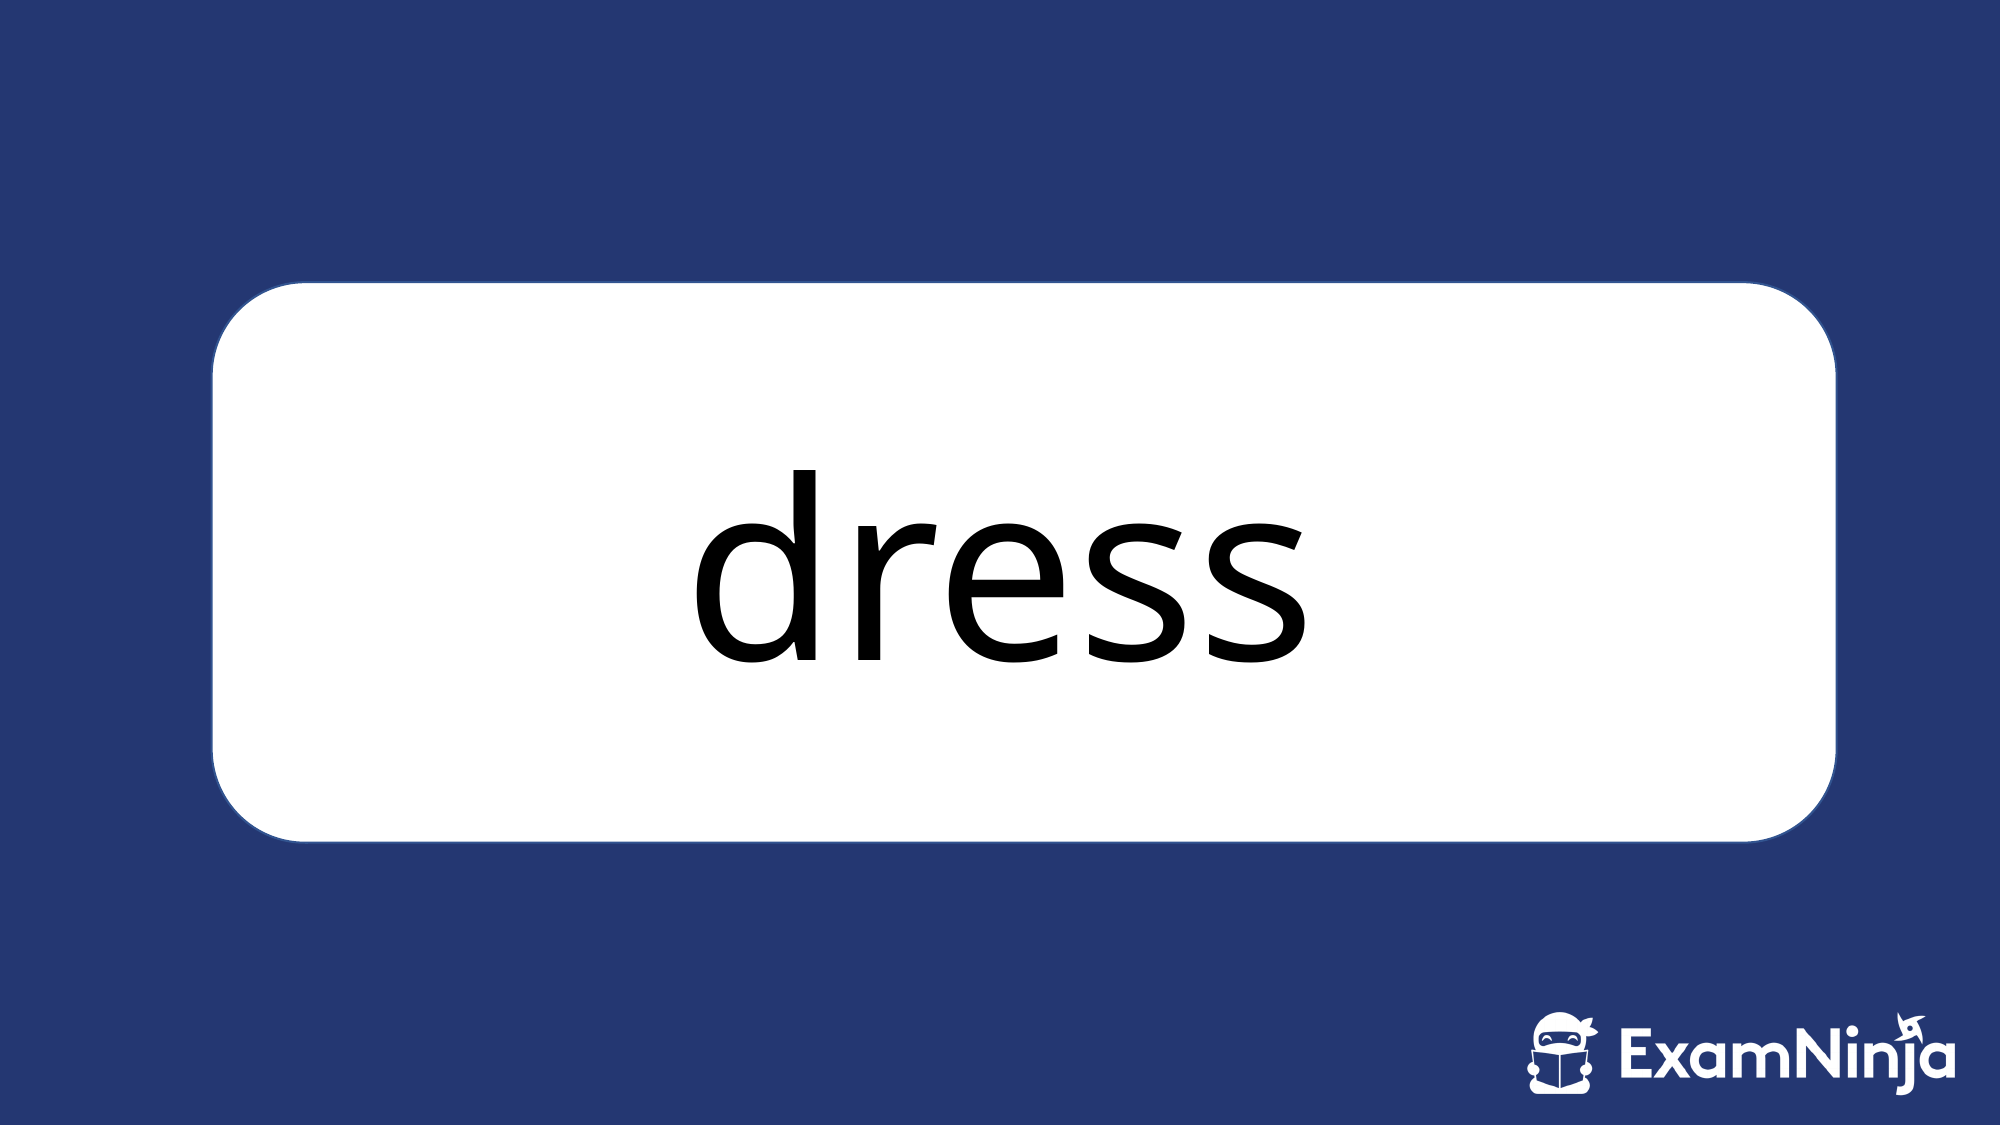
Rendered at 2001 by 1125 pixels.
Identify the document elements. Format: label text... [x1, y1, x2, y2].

picture [1501, 1003, 1979, 1102]
text_box [210, 281, 1838, 403]
text_box dress [143, 403, 1857, 719]
text_box [210, 719, 1838, 844]
